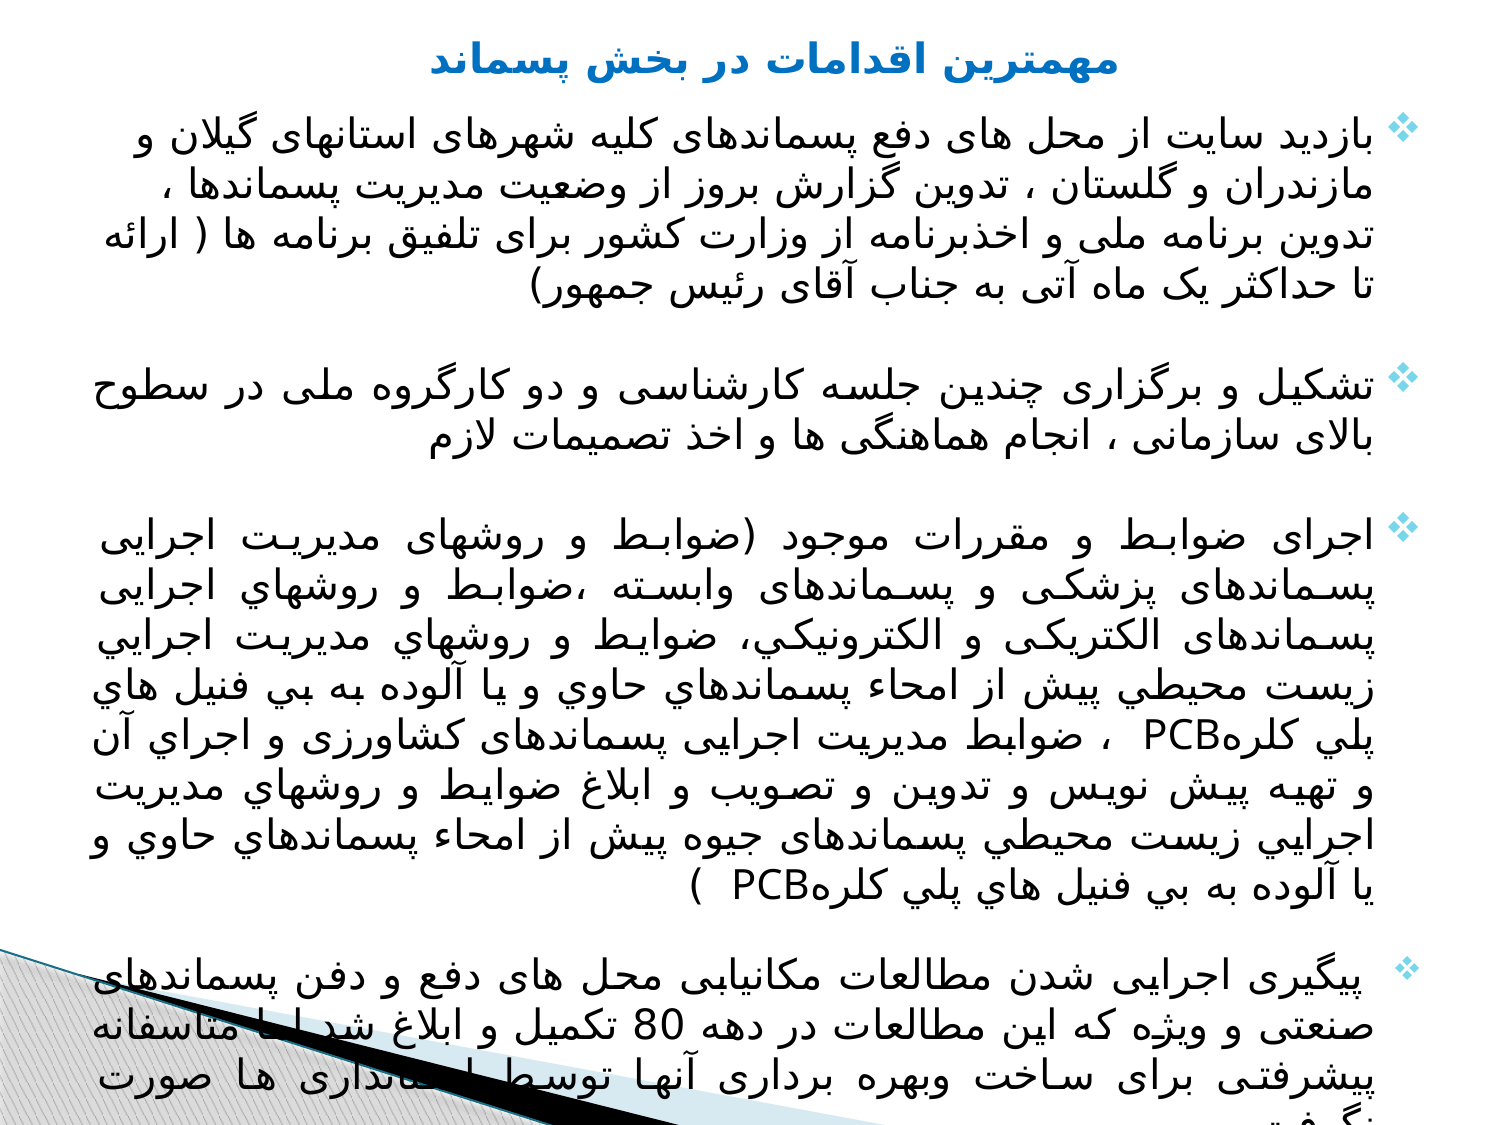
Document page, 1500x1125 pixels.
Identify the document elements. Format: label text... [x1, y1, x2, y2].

text_box مهمترین اقدامات در بخش پسماند [212, 24, 1338, 90]
text_box بازدید سایت از محل های دفع پسماندهای کلیه شهرهای استانهای گیلان و مازندران و گلستان ، تدوین گزارش بروز از وضعیت مدیریت پسماندها ، تدوین برنامه ملی و اخذبرنامه از وزارت کشور برای تلفیق برنامه ها ( ارائه تا حداکثر یک ماه آتی به جناب آقای رئیس جمهور) تشکیل و برگزاری چندین جلسه کارشناسی و دو کارگروه ملی در سطوح بالای سازمانی ، انجام هماهنگی ها و اخذ تصمیمات لازم اجرای ضوابط و مقررات موجود (ضوابط و روشهای مدیریت اجرایی پسماندهای پزشکی و پسماندهای وابسته ،ضوابط و روشهاي اجرایی پسماندهای الکتریکی و الکترونیکي، ضوايط و روشهاي مديريت اجرايي زيست محيطي پيش از امحاء پسماندهاي حاوي و يا آلوده به بي فنيل هاي پلي كلرهPCB ، ضوابط مدیریت اجرایی پسماندهای کشاورزی و اجراي آن و تهیه پیش نویس و تدوين و تصويب و ابلاغ ضوايط و روشهاي مديريت اجرايي زيست محيطي پسماندهای جیوه پيش از امحاء پسماندهاي حاوي و يا آلوده به بي فنيل هاي پلي كلرهPCB ) پیگیری اجرایی شدن مطالعات مکانیابی محل های دفع و دفن پسماندهای صنعتی و ویژه که این مطالعات در دهه 80 تکمیل و ابلاغ شد اما متاسفانه پیشرفتی برای ساخت وبهره برداری آنها توسط استانداری ها صورت نگرفت. [74, 99, 1438, 1125]
